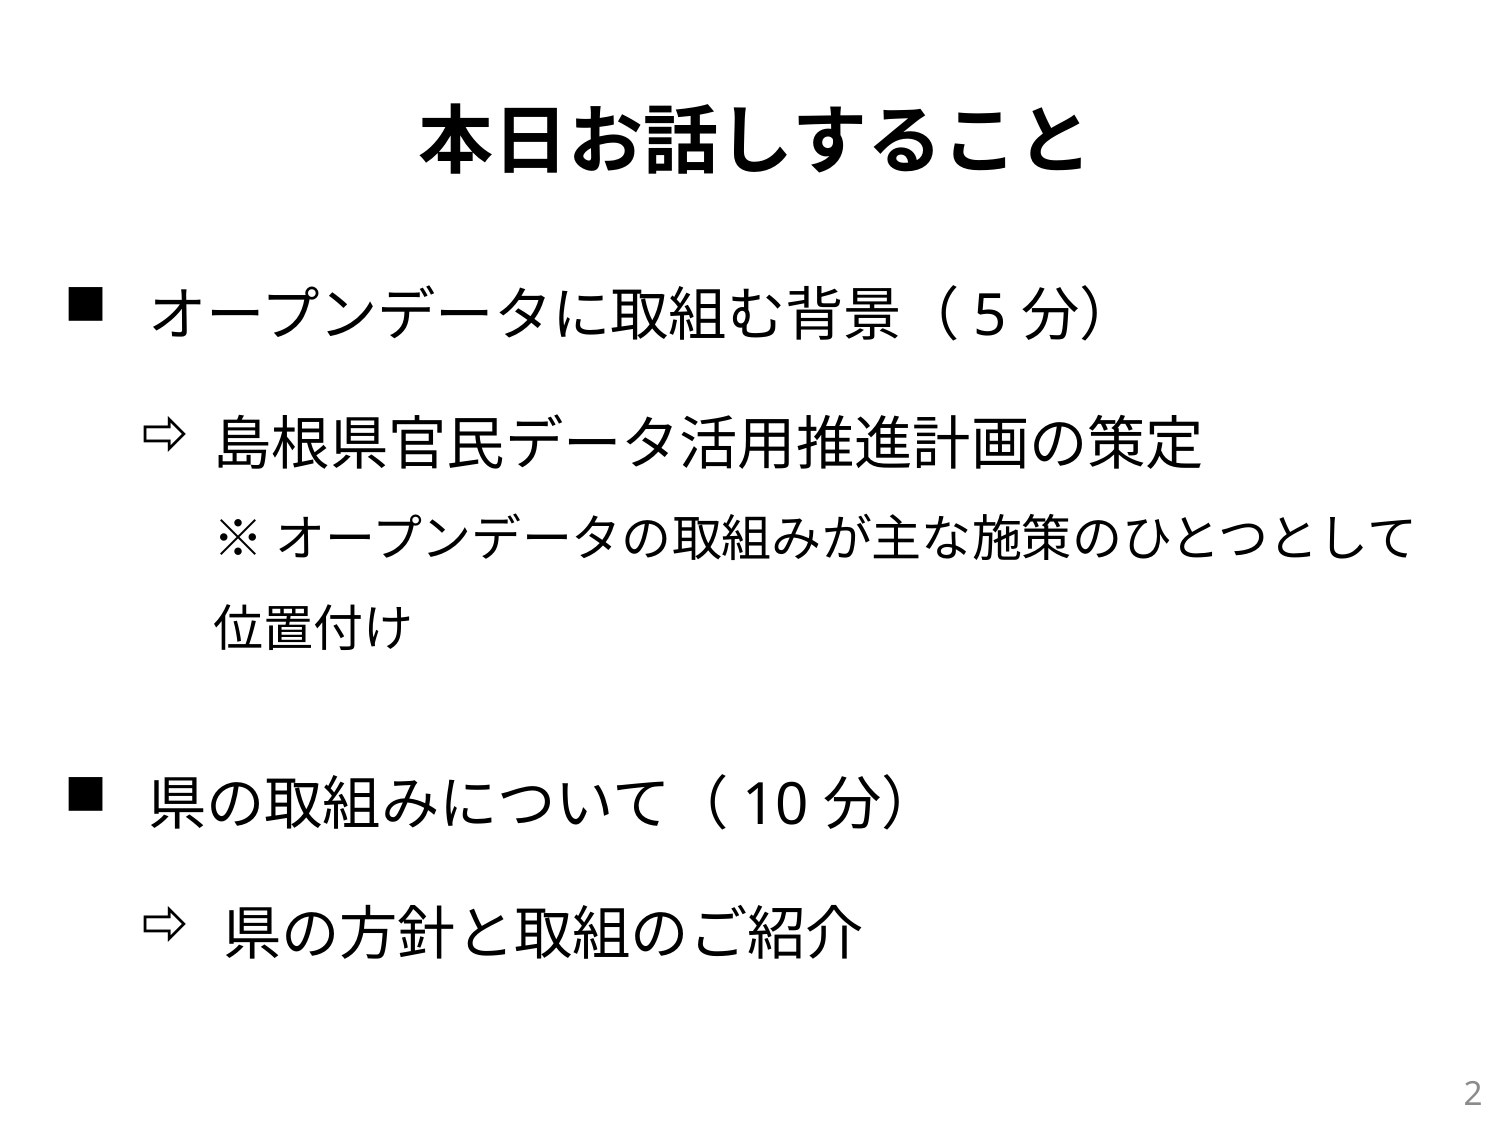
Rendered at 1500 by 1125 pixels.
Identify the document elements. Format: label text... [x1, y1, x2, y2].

text_box 本日お話しすること [162, 85, 1349, 190]
text_box オープンデータに取組む背景（5分） 島根県官民データ活用推進計画の策定 ※ オープンデータの取組みが主な施策のひとつとして位置付け 県の取組みについて（10分） 県の方針と取組のご紹介 [48, 234, 1464, 974]
slide_number 1 [1245, 1065, 1498, 1125]
